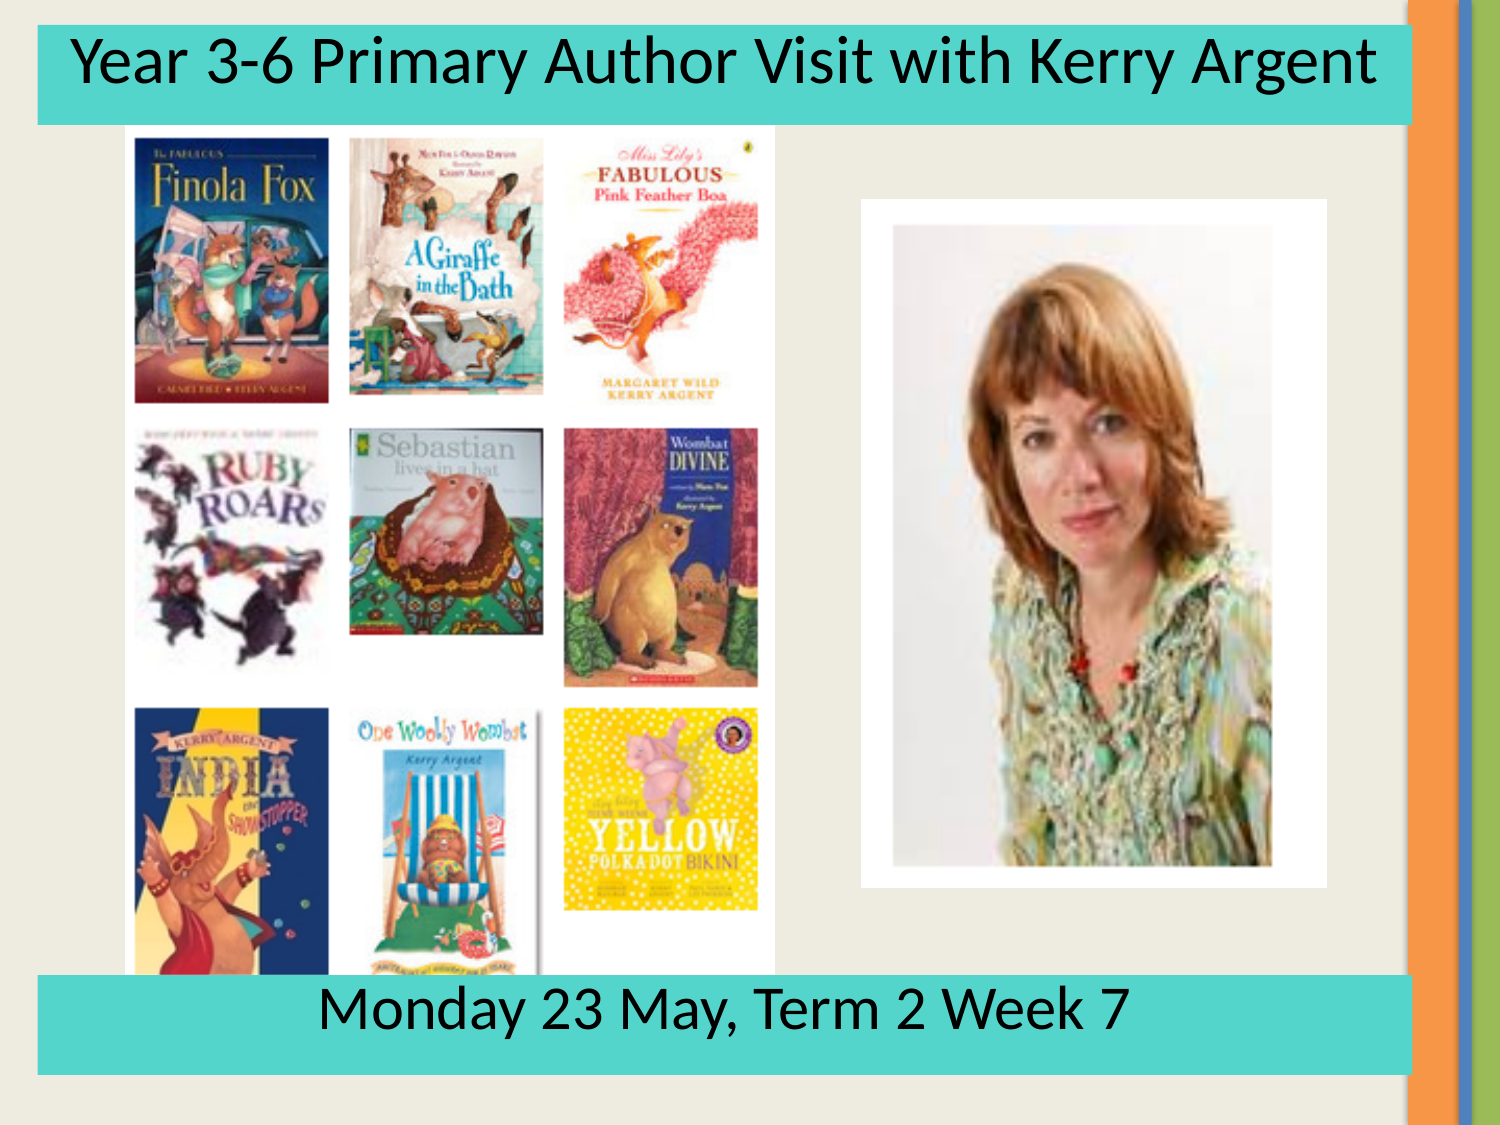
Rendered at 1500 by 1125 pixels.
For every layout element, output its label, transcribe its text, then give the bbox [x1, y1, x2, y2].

text_box Year 3-6 Primary Author Visit with Kerry Argent [37, 24, 1413, 125]
text_box Monday 23 May, Term 2 Week 7 [37, 975, 1413, 1075]
picture [124, 124, 1500, 1007]
